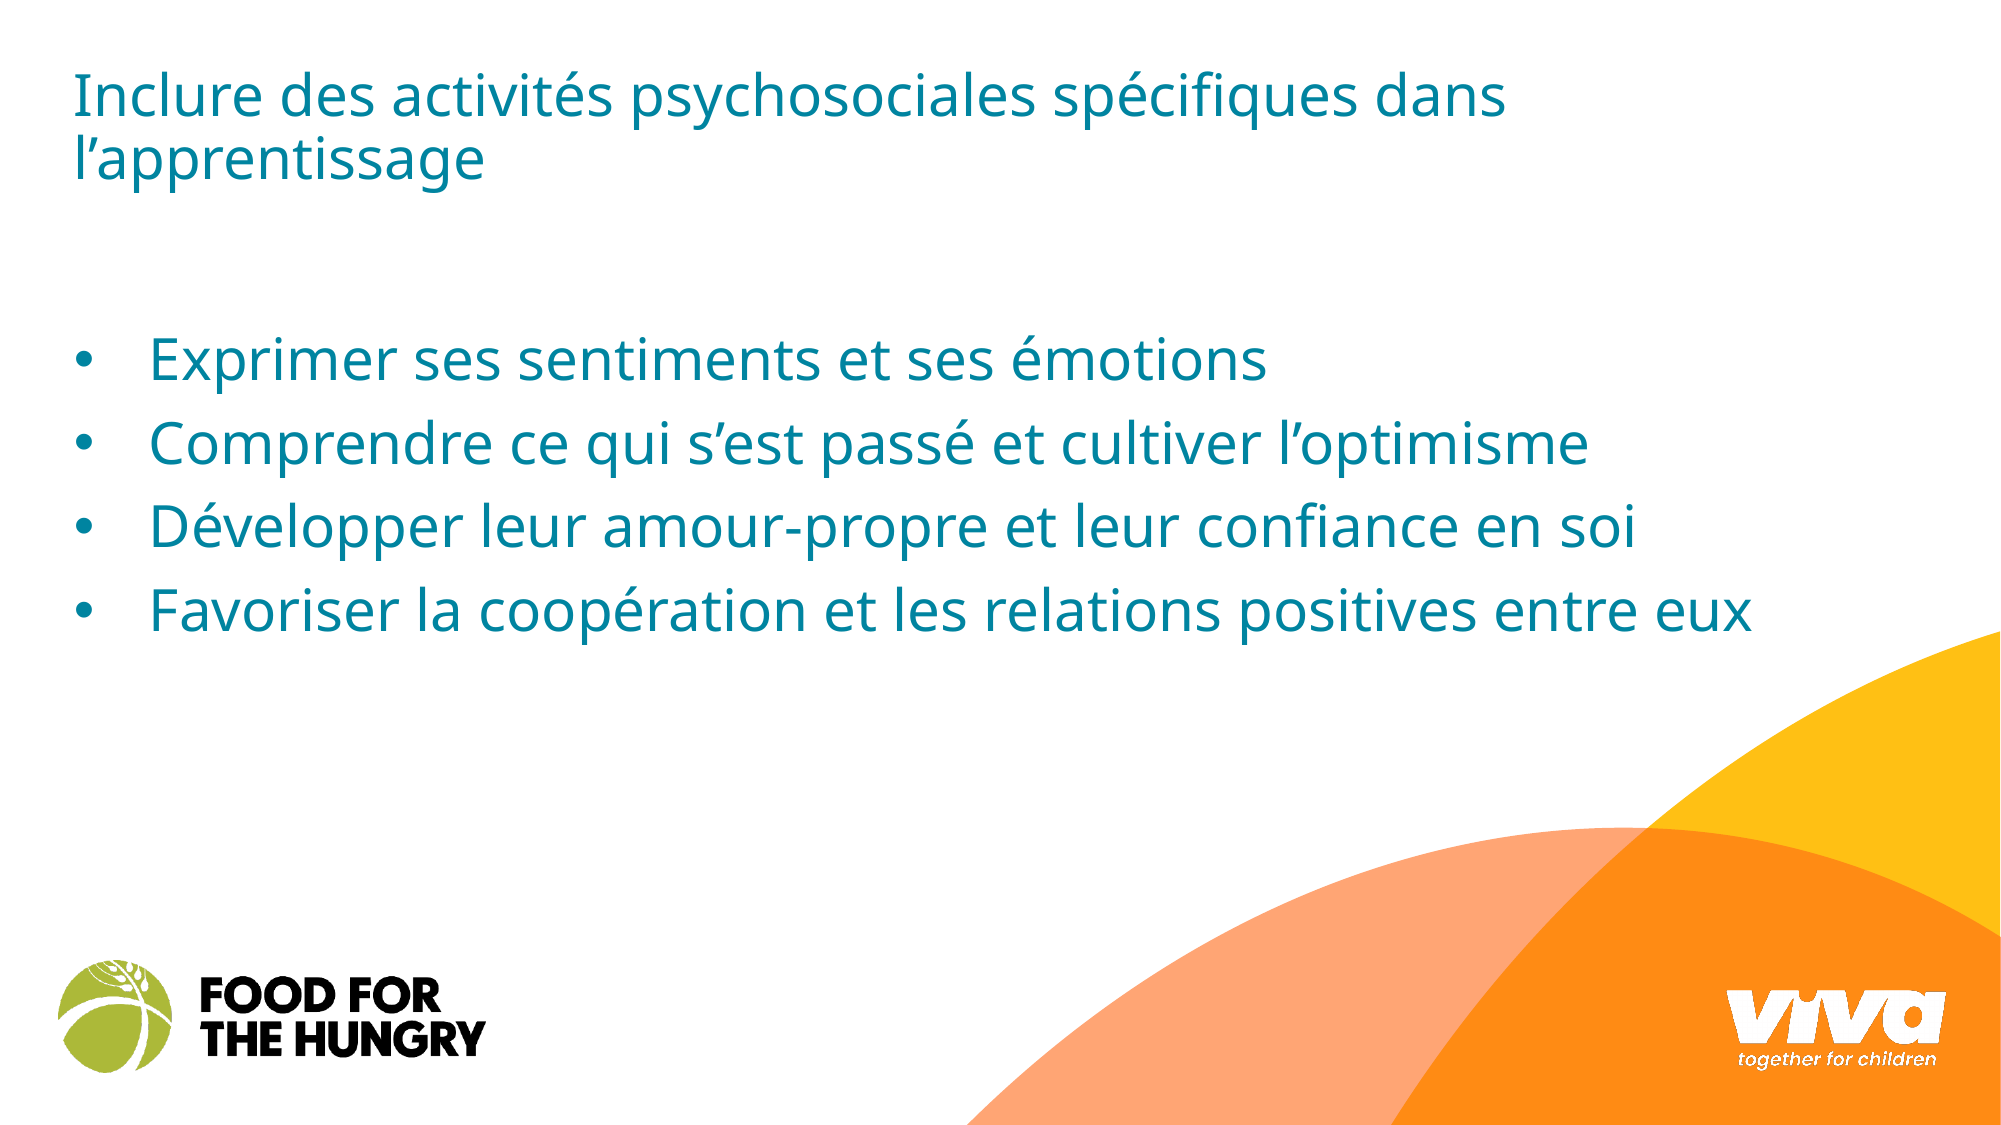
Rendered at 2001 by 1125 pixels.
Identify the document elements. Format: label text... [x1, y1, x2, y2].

picture [58, 960, 486, 1073]
list Exprimer ses sentiments et ses émotions Comprendre ce qui s’est passé et cultiver l’optimisme Développer leur amour-propre et leur confiance en soi Favoriser la coopération et les relations positives entre eux [59, 322, 1942, 803]
picture [1672, 936, 2000, 1125]
list Inclure des activités psychosociales spécifiques dans l’apprentissage [59, 59, 1942, 272]
